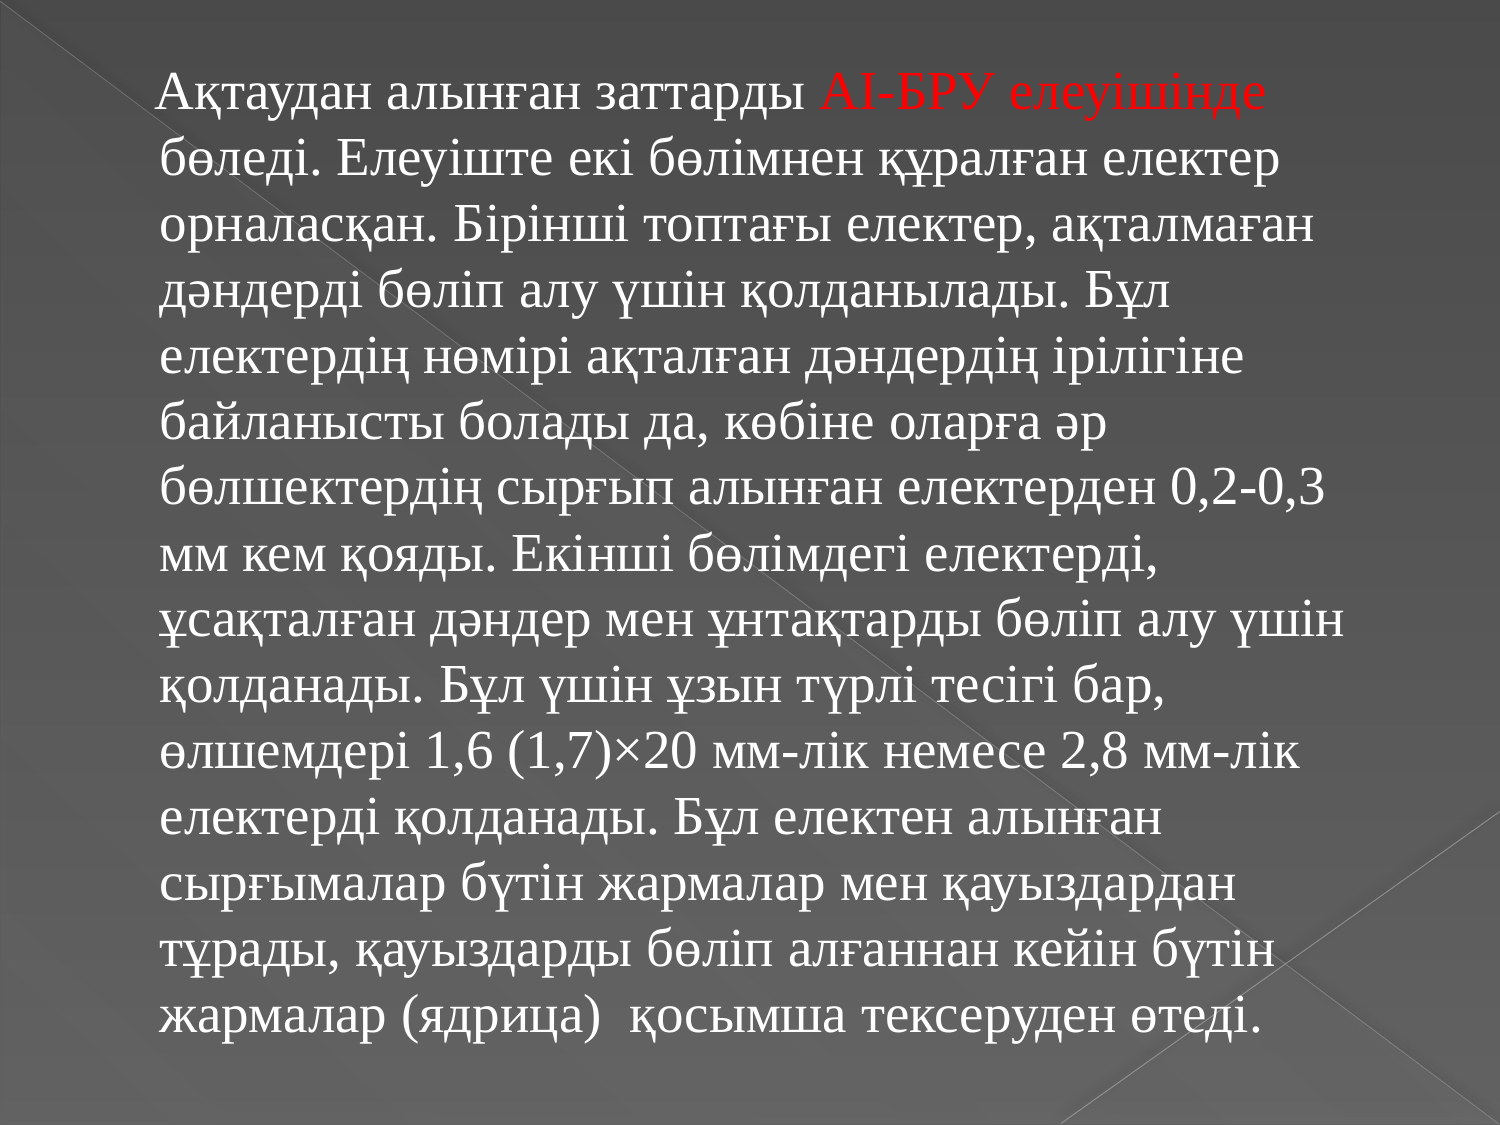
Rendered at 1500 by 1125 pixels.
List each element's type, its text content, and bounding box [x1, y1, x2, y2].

list Ақтаудан алынған заттарды АІ-БРУ елеуішінде бөледі. Елеуіште екі бөлімнен құралған електер орналасқан. Бірінші топтағы електер, ақталмаған дәндерді бөліп алу үшін қолданылады. Бұл електердің нөмірі ақталған дәндердің ірілігіне байланысты болады да, көбіне оларға әр бөлшектердің сырғып алынған електерден 0,2-0,3 мм кем қояды. Екінші бөлімдегі електерді, ұсақталған дәндер мен ұнтақтарды бөліп алу үшін қолданады. Бұл үшін ұзын түрлі тесігі бар, өлшемдері 1,6 (1,7)×20 мм-лік немесе 2,8 мм-лік електерді қолданады. Бұл електен алынған сырғымалар бүтін жармалар мен қауыздардан тұрады, қауыздарды бөліп алғаннан кейін бүтін жармалар (ядрица) қосымша тексеруден өтеді. [75, 46, 1425, 1059]
